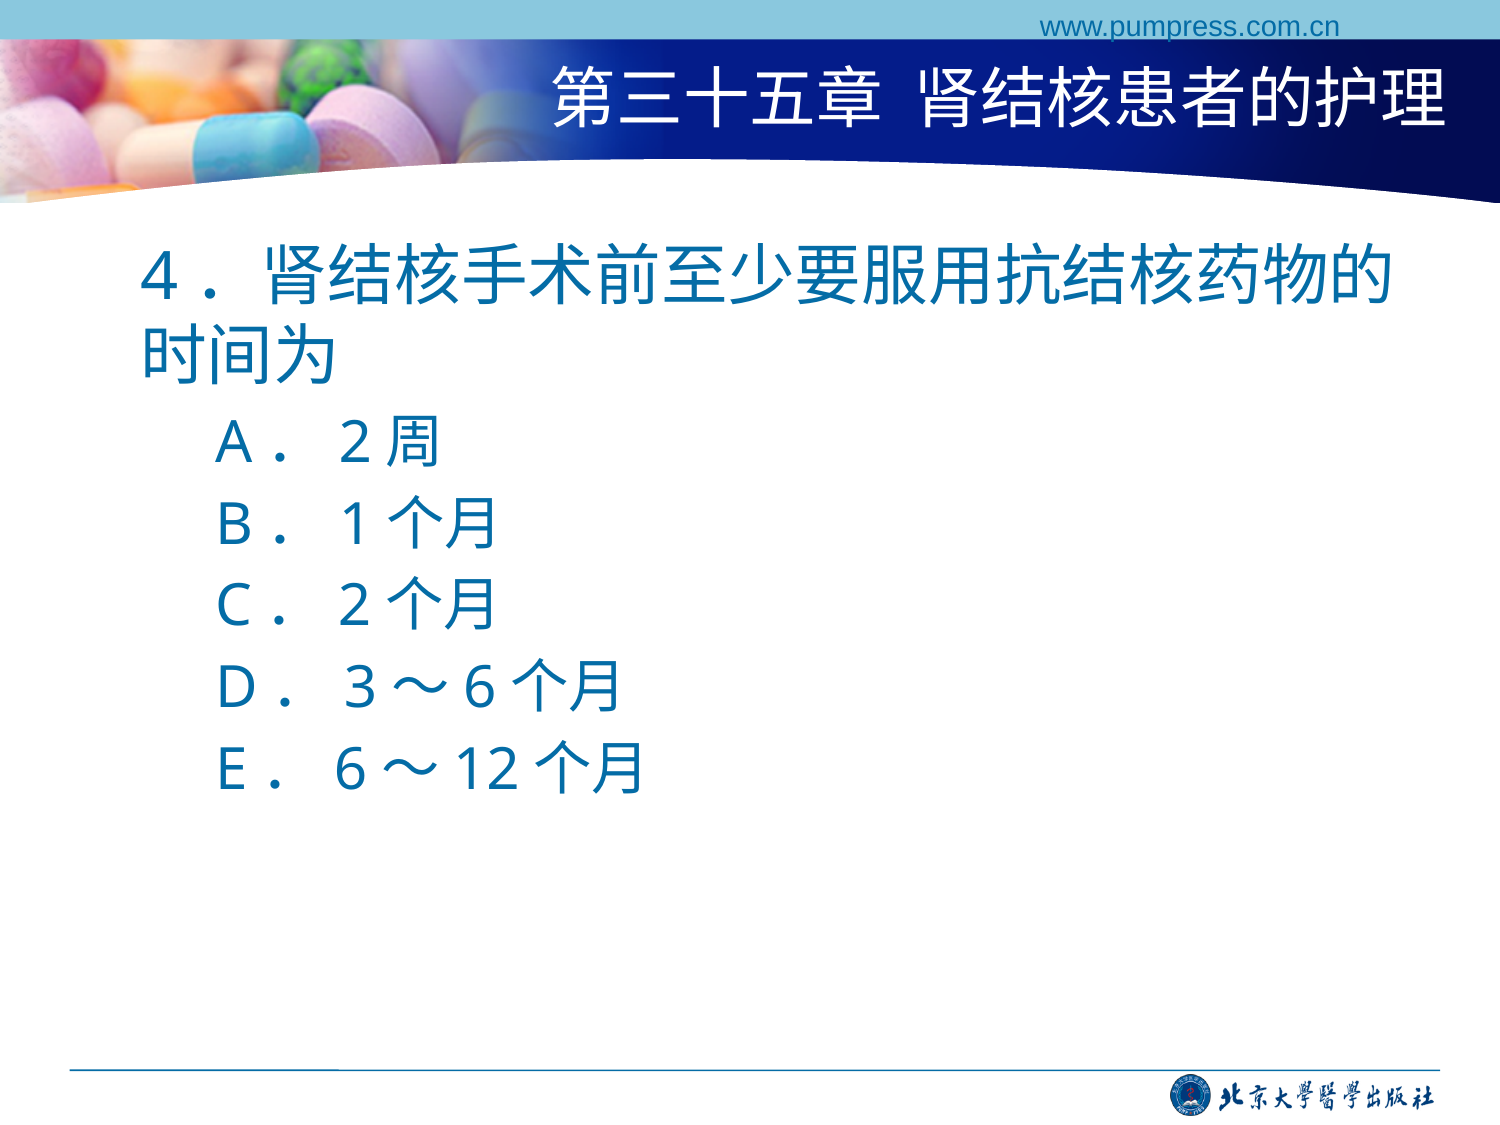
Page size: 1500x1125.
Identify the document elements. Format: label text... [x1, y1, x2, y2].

slide_number www.pumpress.com.cn [1025, 0, 1463, 38]
picture [1170, 1074, 1436, 1118]
picture [0, 40, 1500, 203]
title 第三十五章 肾结核患者的护理 [137, 49, 1463, 143]
list 4．肾结核手术前至少要服用抗结核药物的时间为 A．2周 B．1个月 C．2个月 D．3～6个月 E．6～12个月 [49, 224, 1463, 1026]
